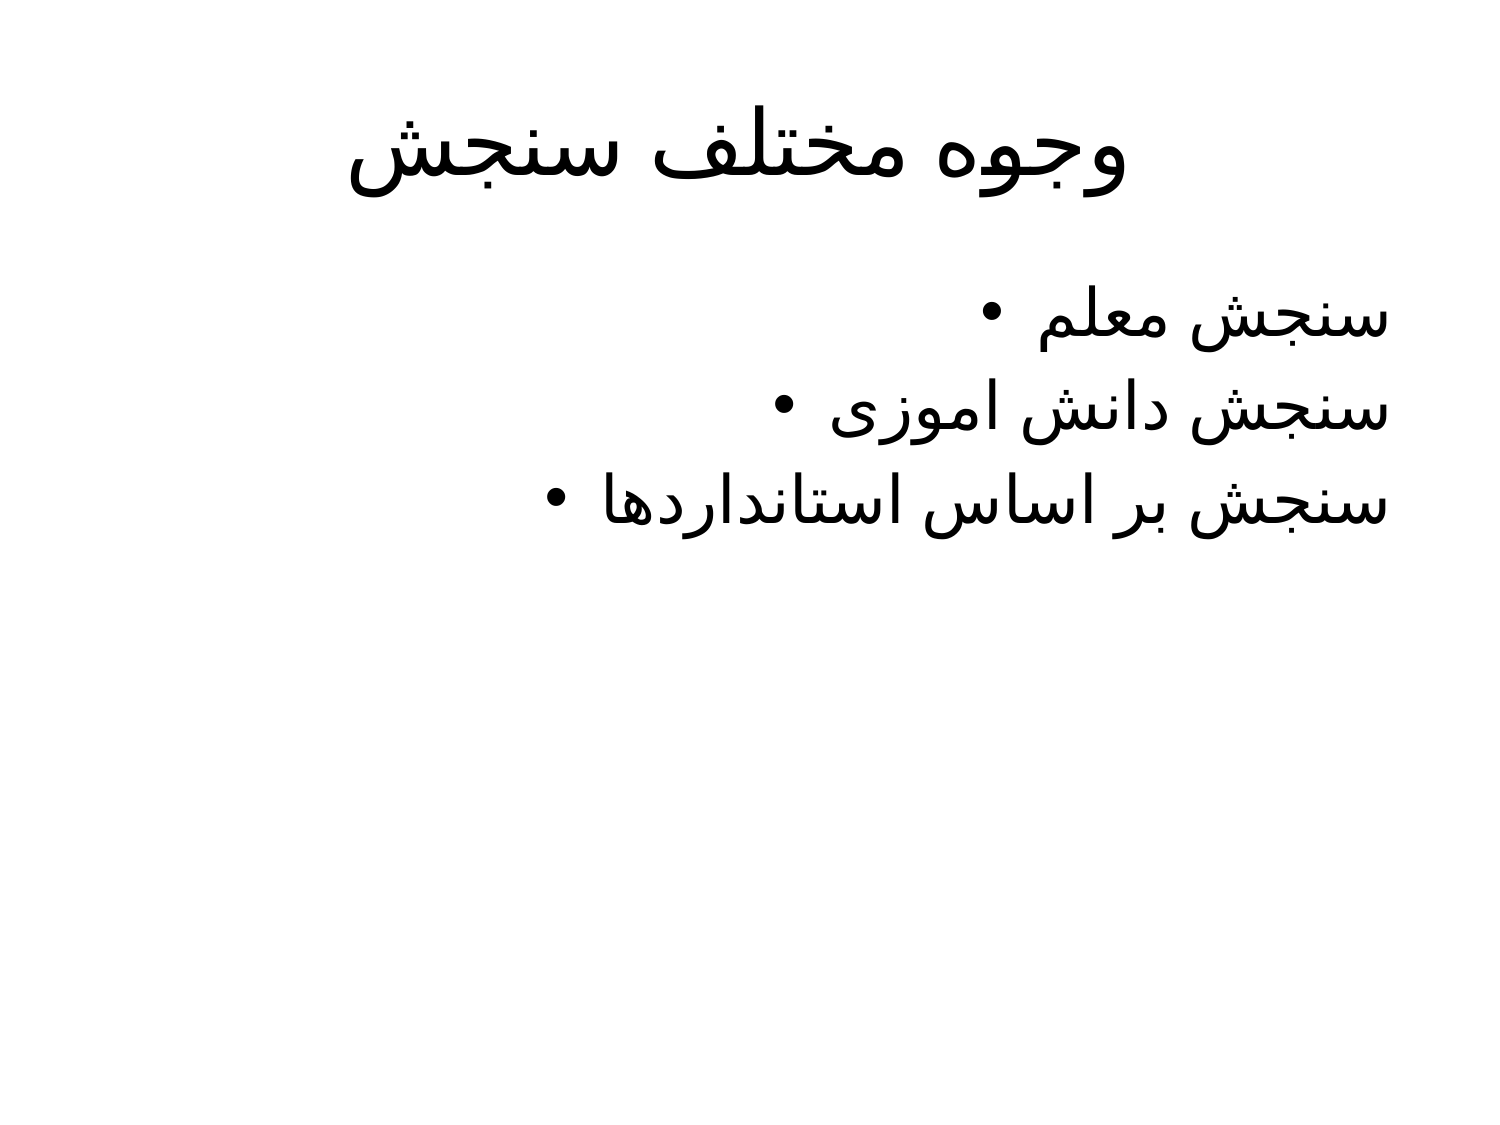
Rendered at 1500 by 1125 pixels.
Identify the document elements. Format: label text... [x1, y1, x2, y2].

title وجوه مختلف سنجش [75, 45, 1425, 233]
list سنجش معلم سنجش دانش اموزی سنجش بر اساس استانداردها [75, 262, 1425, 1005]
